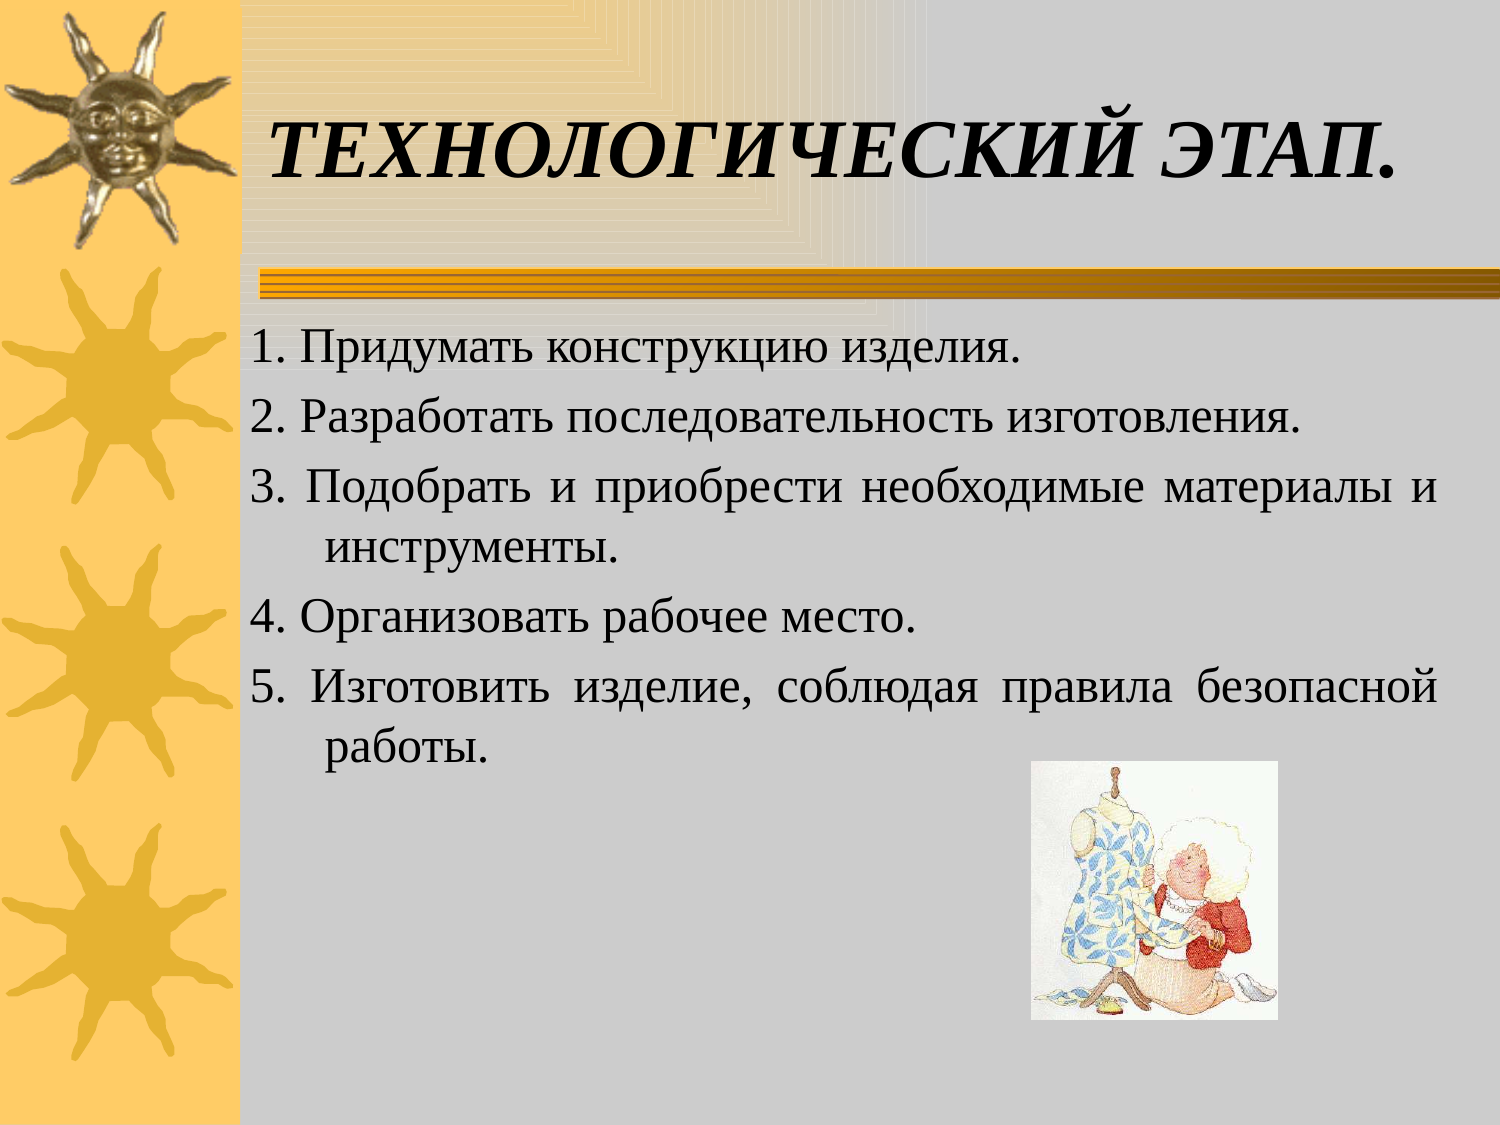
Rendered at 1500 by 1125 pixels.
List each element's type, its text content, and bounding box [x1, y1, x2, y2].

picture [1030, 761, 1278, 1020]
title Технологический этап. [250, 49, 1430, 238]
list 1. Придумать конструкцию изделия. 2. Разработать последовательность изготовления. 3. Подобрать и приобрести необходимые материалы и инструменты. 4. Организовать рабочее место. 5. Изготовить изделие, соблюдая правила безопасной работы. [234, 304, 1454, 980]
picture [1, 8, 242, 254]
